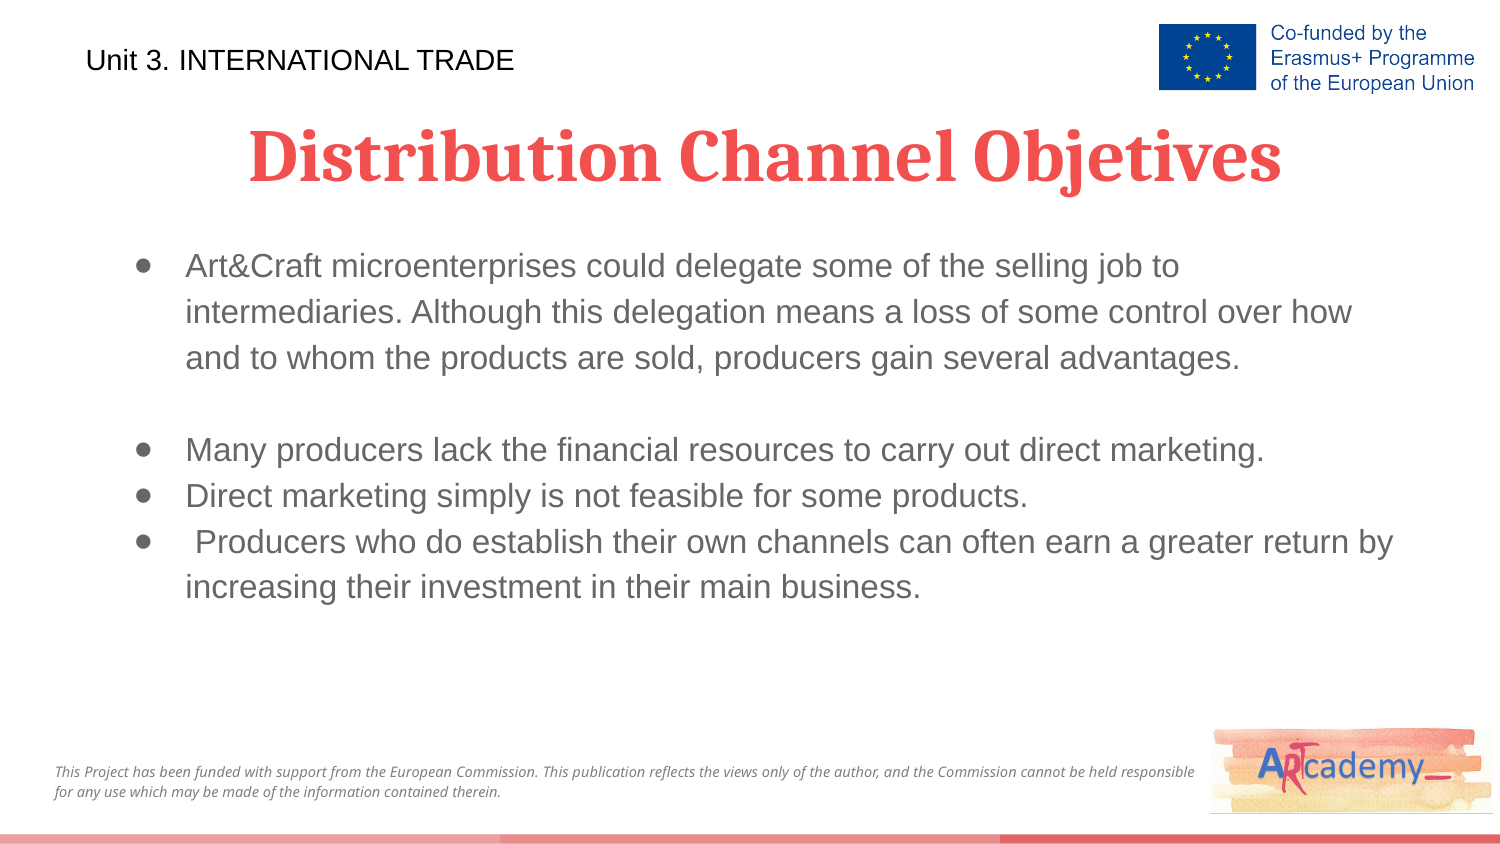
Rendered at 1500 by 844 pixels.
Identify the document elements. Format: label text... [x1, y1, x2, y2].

text_box This Project has been funded with support from the European Commission. This publication reflects the views only of the author, and the Commission cannot be held responsible for any use which may be made of the information contained therein. [39, 754, 1205, 799]
picture [1158, 24, 1474, 94]
list Art&Craft microenterprises could delegate some of the selling job to intermediaries. Although this delegation means a loss of some control over how and to whom the products are sold, producers gain several advantages. Many producers lack the financial resources to carry out direct marketing. Direct marketing simply is not feasible for some products. Producers who do establish their own channels can often earn a greater return by increasing their investment in their main business. [95, 223, 1423, 723]
text_box Unit 3. INTERNATIONAL TRADE [70, 33, 750, 84]
title Distribution Channel Objetives [180, 4, 1352, 212]
picture [1210, 709, 1493, 844]
